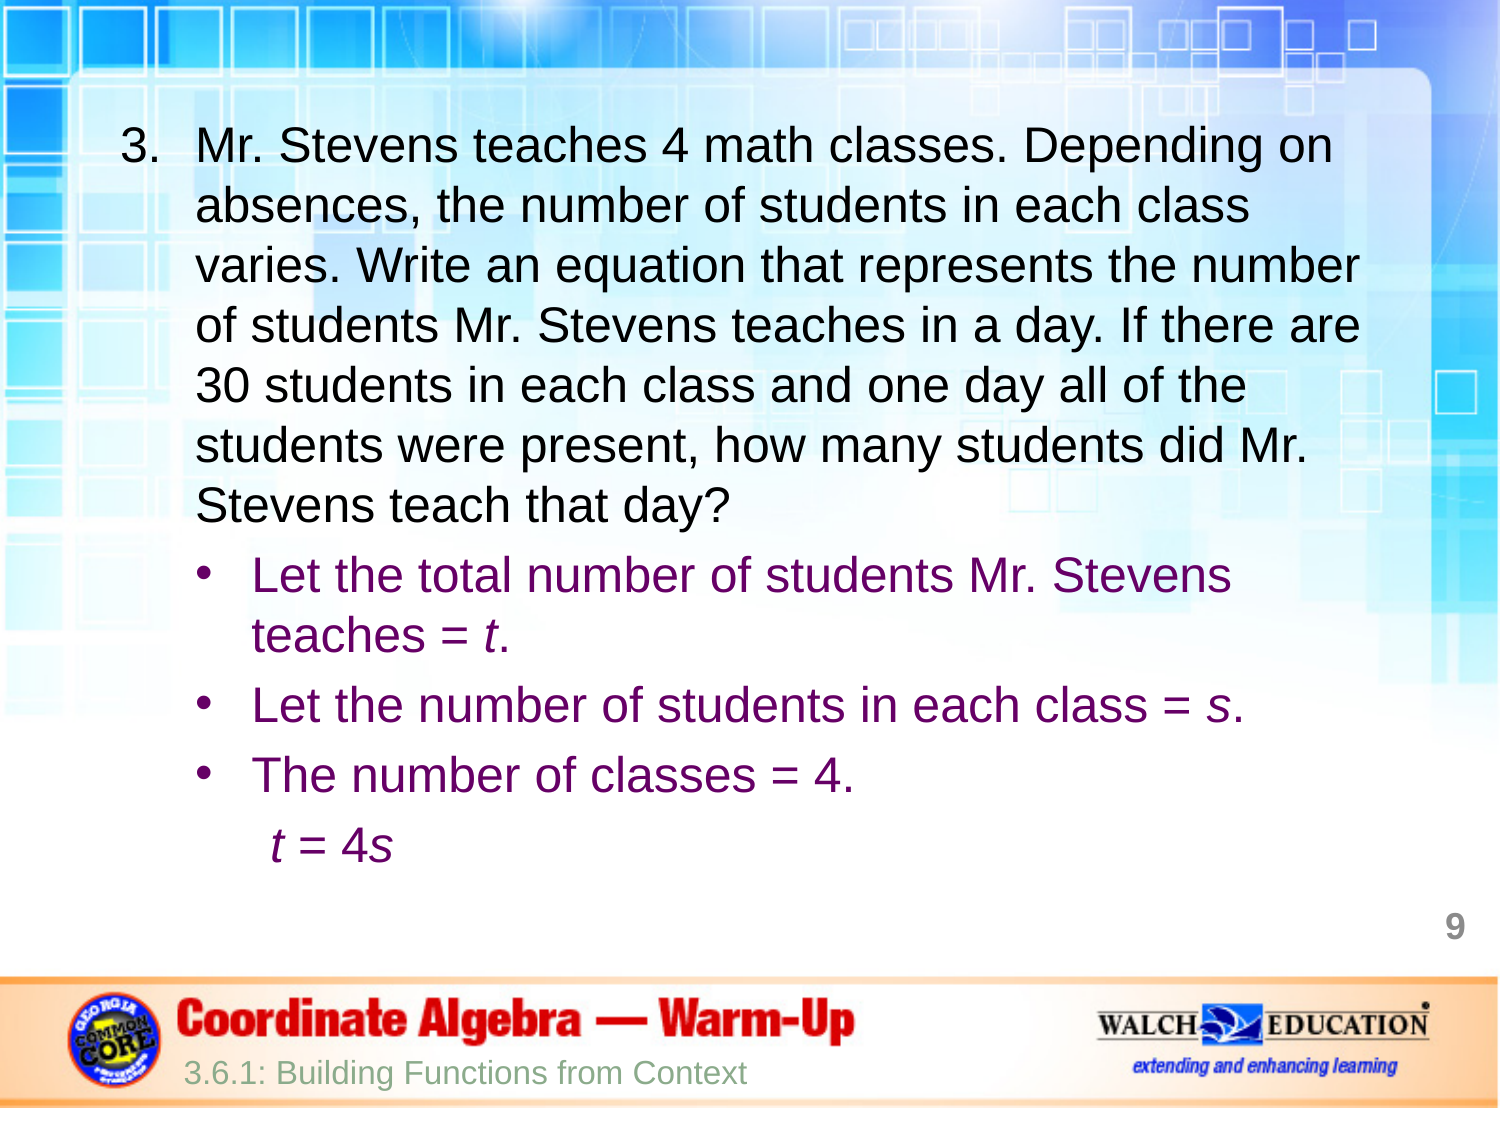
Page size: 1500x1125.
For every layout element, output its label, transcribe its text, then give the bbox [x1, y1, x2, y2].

subtitle Mr. Stevens teaches 4 math classes. Depending on absences, the number of students in each class varies. Write an equation that represents the number of students Mr. Stevens teaches in a day. If there are 30 students in each class and one day all of the students were present, how many students did Mr. Stevens teach that day? Let the total number of students Mr. Stevens teaches = t. Let the number of students in each class = s. The number of classes = 4. t = 4s [105, 105, 1394, 925]
slide_number 9 [1361, 901, 1481, 949]
picture [0, 0, 1500, 1108]
footer 3.6.1: Building Functions from Context [168, 1048, 1067, 1094]
